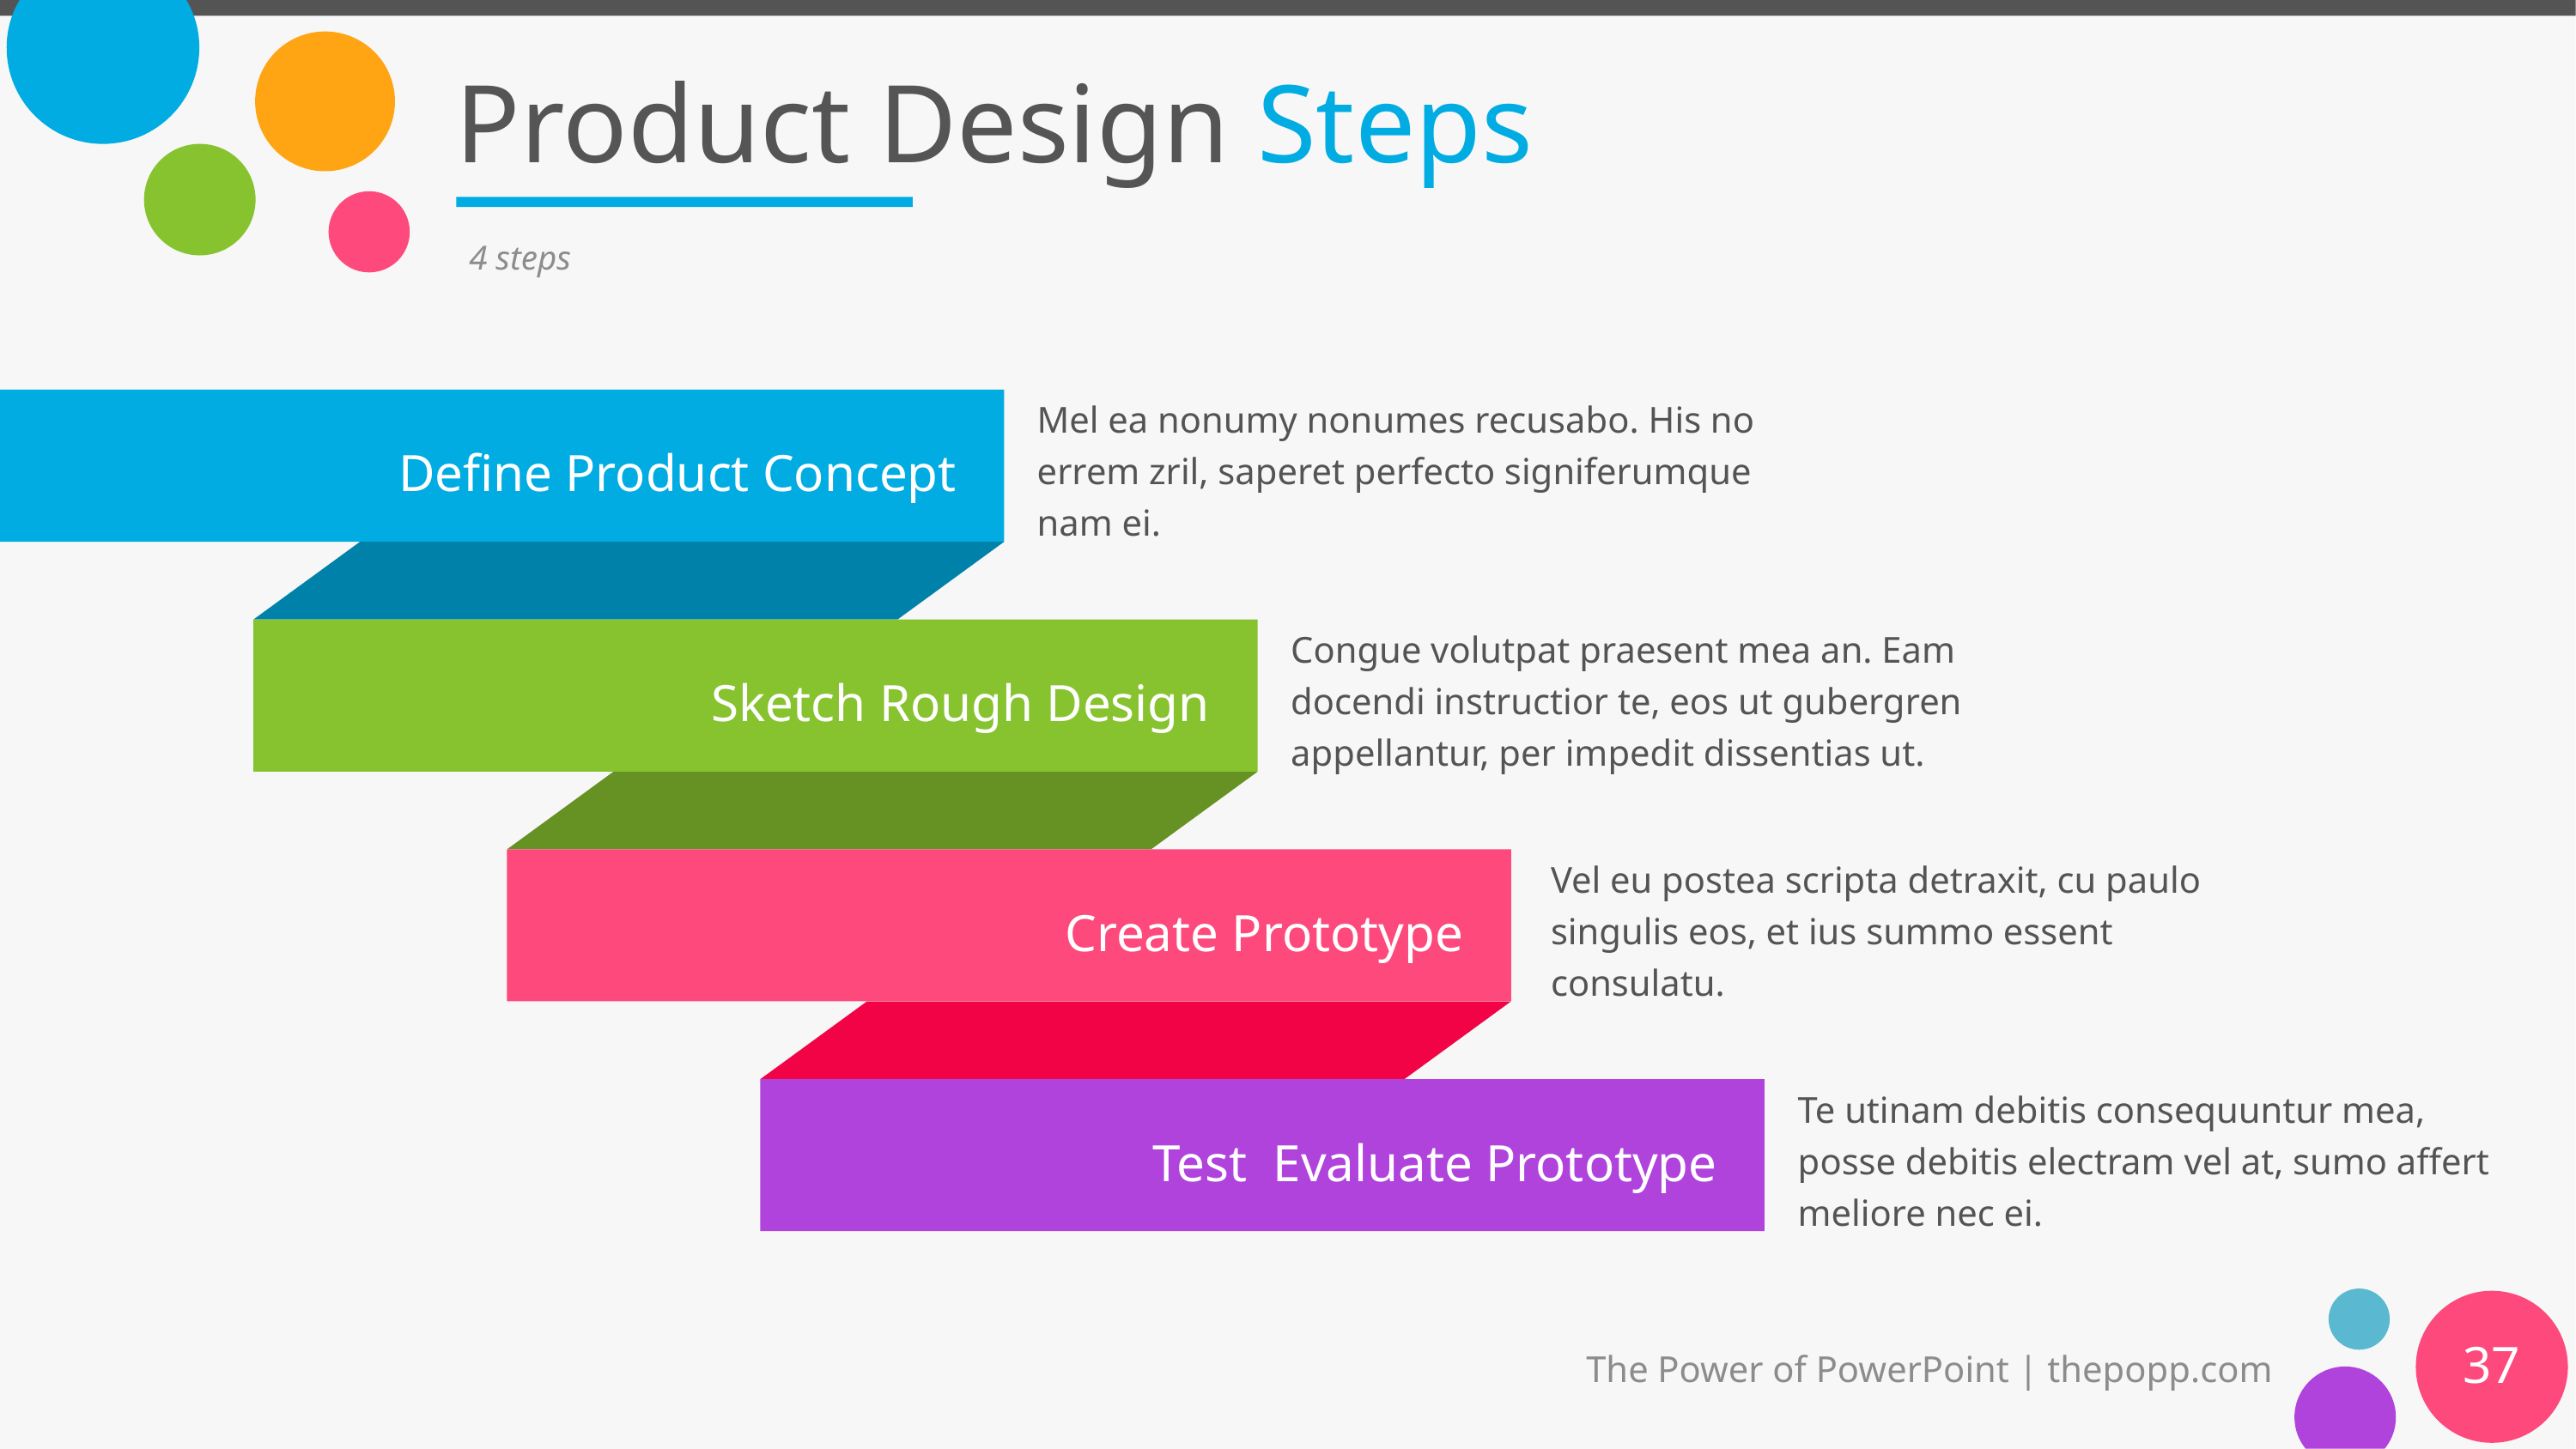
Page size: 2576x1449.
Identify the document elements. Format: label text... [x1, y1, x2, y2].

list Create Prototype [566, 874, 1486, 976]
list Sketch Rough Design [313, 645, 1233, 747]
list Test Evaluate Prototype [820, 1104, 1741, 1206]
title Product Design Steps [433, 34, 2454, 204]
list Te utinam debitis consequuntur mea, posse debitis electram vel at, sumo affert meliore nec ei. [1774, 1065, 2556, 1247]
list Vel eu postea scripta detraxit, cu paulo singulis eos, et ius summo essent consulatu. [1528, 835, 2309, 1016]
slide_number 37 [2415, 1328, 2568, 1406]
list 4 steps [446, 217, 2465, 288]
list Congue volutpat praesent mea an. Eam docendi instructior te, eos ut gubergren appellantur, per impedit dissentias ut. [1267, 605, 2049, 786]
footer The Power of PowerPoint | thepopp.com [1479, 1332, 2296, 1410]
list Define Product Concept [59, 415, 980, 517]
list Mel ea nonumy nonumes recusabo. His no errem zril, saperet perfecto signiferumque nam ei. [1013, 375, 1795, 557]
